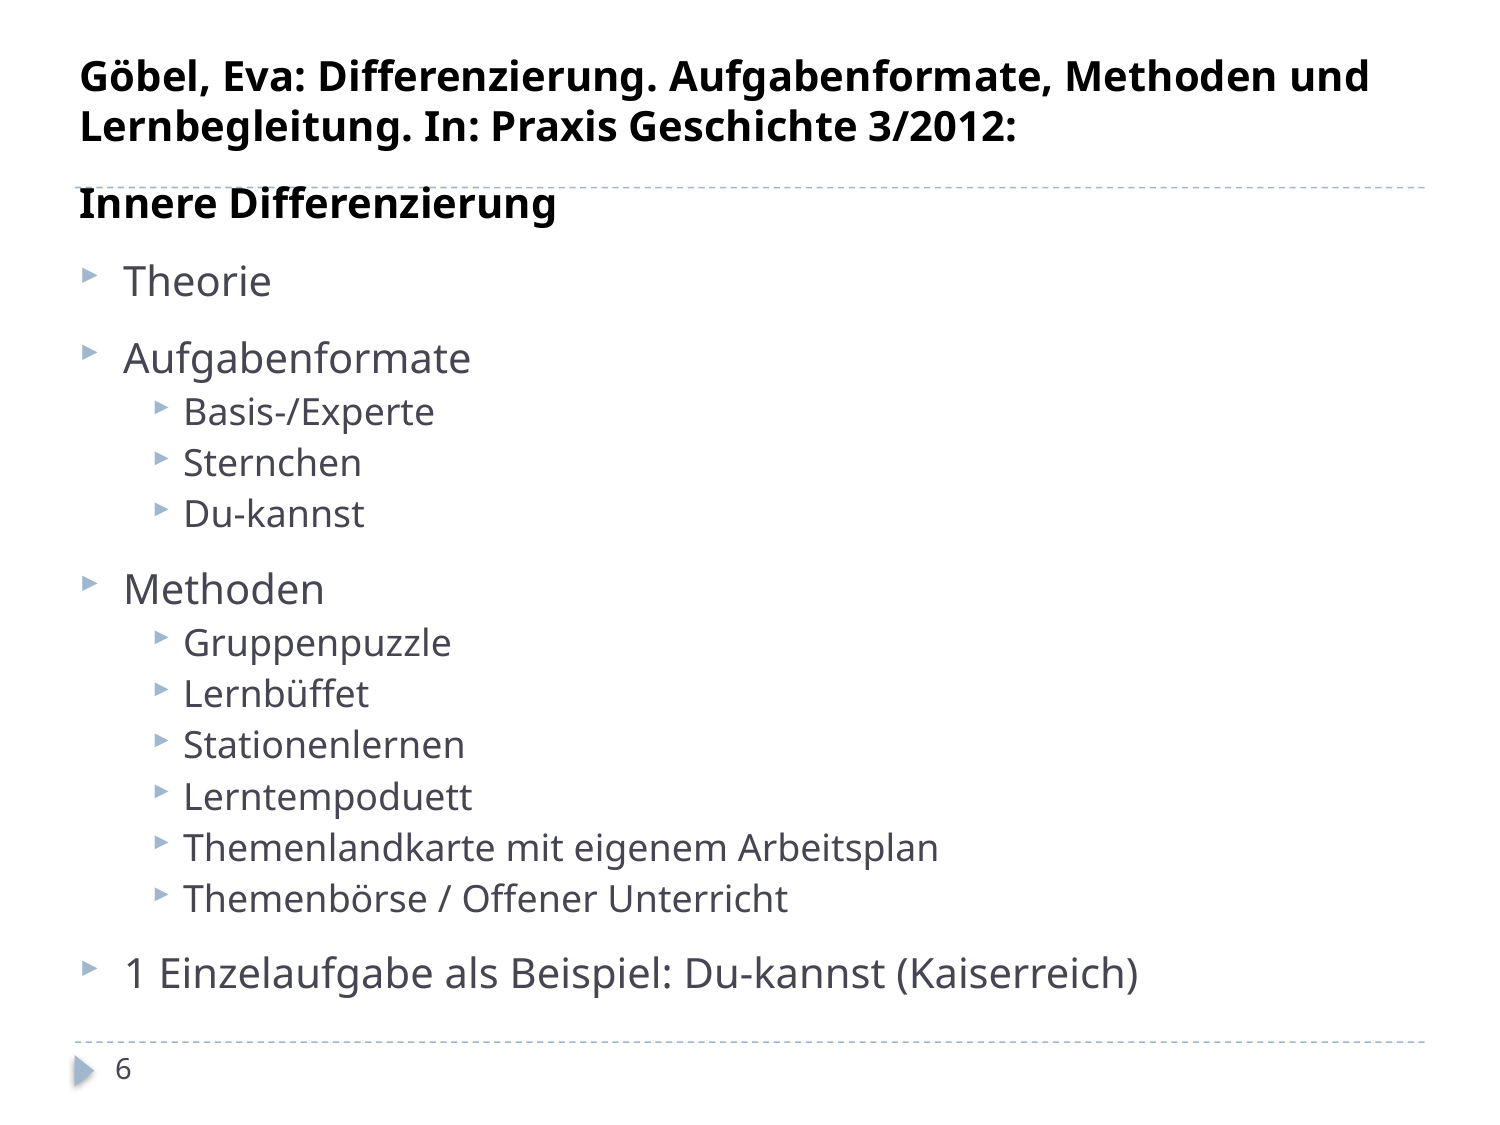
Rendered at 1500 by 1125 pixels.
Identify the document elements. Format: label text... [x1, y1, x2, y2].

text_box Göbel, Eva: Differenzierung. Aufgabenformate, Methoden und Lernbegleitung. In: Praxis Geschichte 3/2012: Innere Differenzierung Theorie Aufgabenformate Basis-/Experte Sternchen Du-kannst Methoden Gruppenpuzzle Lernbüffet Stationenlernen Lerntempoduett Themenlandkarte mit eigenem Arbeitsplan Themenbörse / Offener Unterricht 1 Einzelaufgabe als Beispiel: Du-kannst (Kaiserreich) [64, 42, 1500, 1125]
slide_number 6 [100, 1042, 426, 1103]
